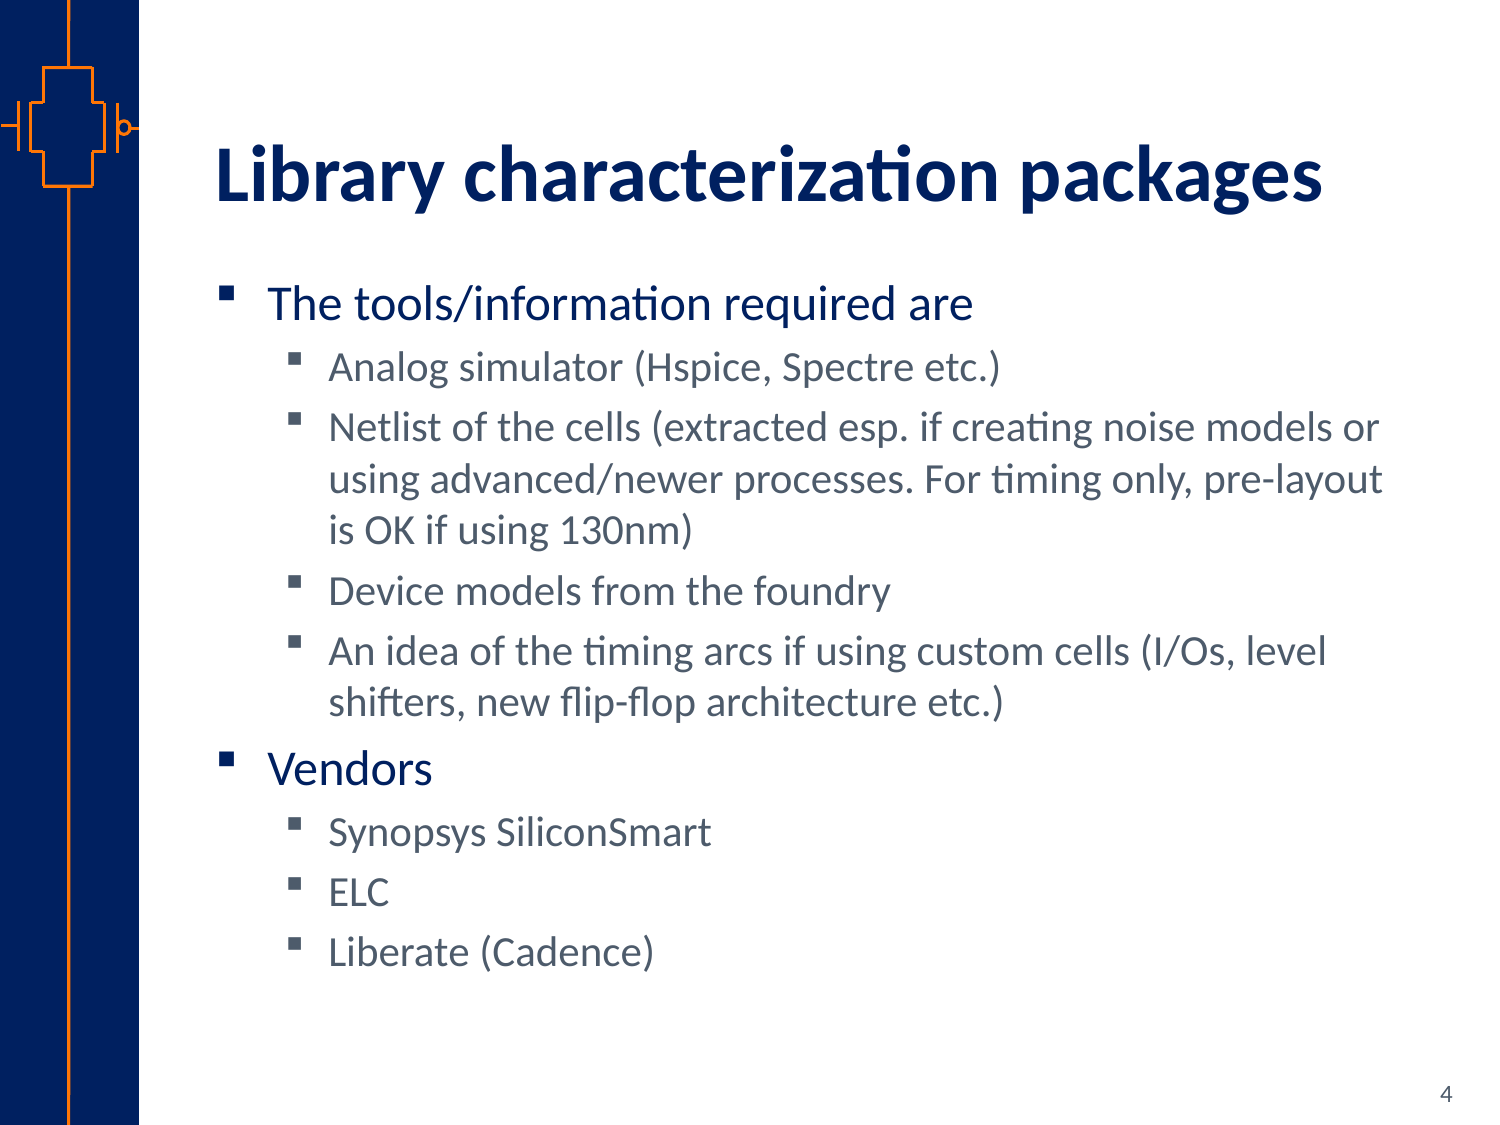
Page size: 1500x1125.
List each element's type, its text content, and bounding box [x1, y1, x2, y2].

title Library characterization packages [200, 37, 1388, 225]
slide_number 4 [1425, 1062, 1488, 1123]
list The tools/information required are Analog simulator (Hspice, Spectre etc.) Netlist of the cells (extracted esp. if creating noise models or using advanced/newer processes. For timing only, pre-layout is OK if using 130nm) Device models from the foundry An idea of the timing arcs if using custom cells (I/Os, level shifters, new flip-flop architecture etc.) Vendors Synopsys SiliconSmart ELC Liberate (Cadence) [200, 262, 1425, 988]
